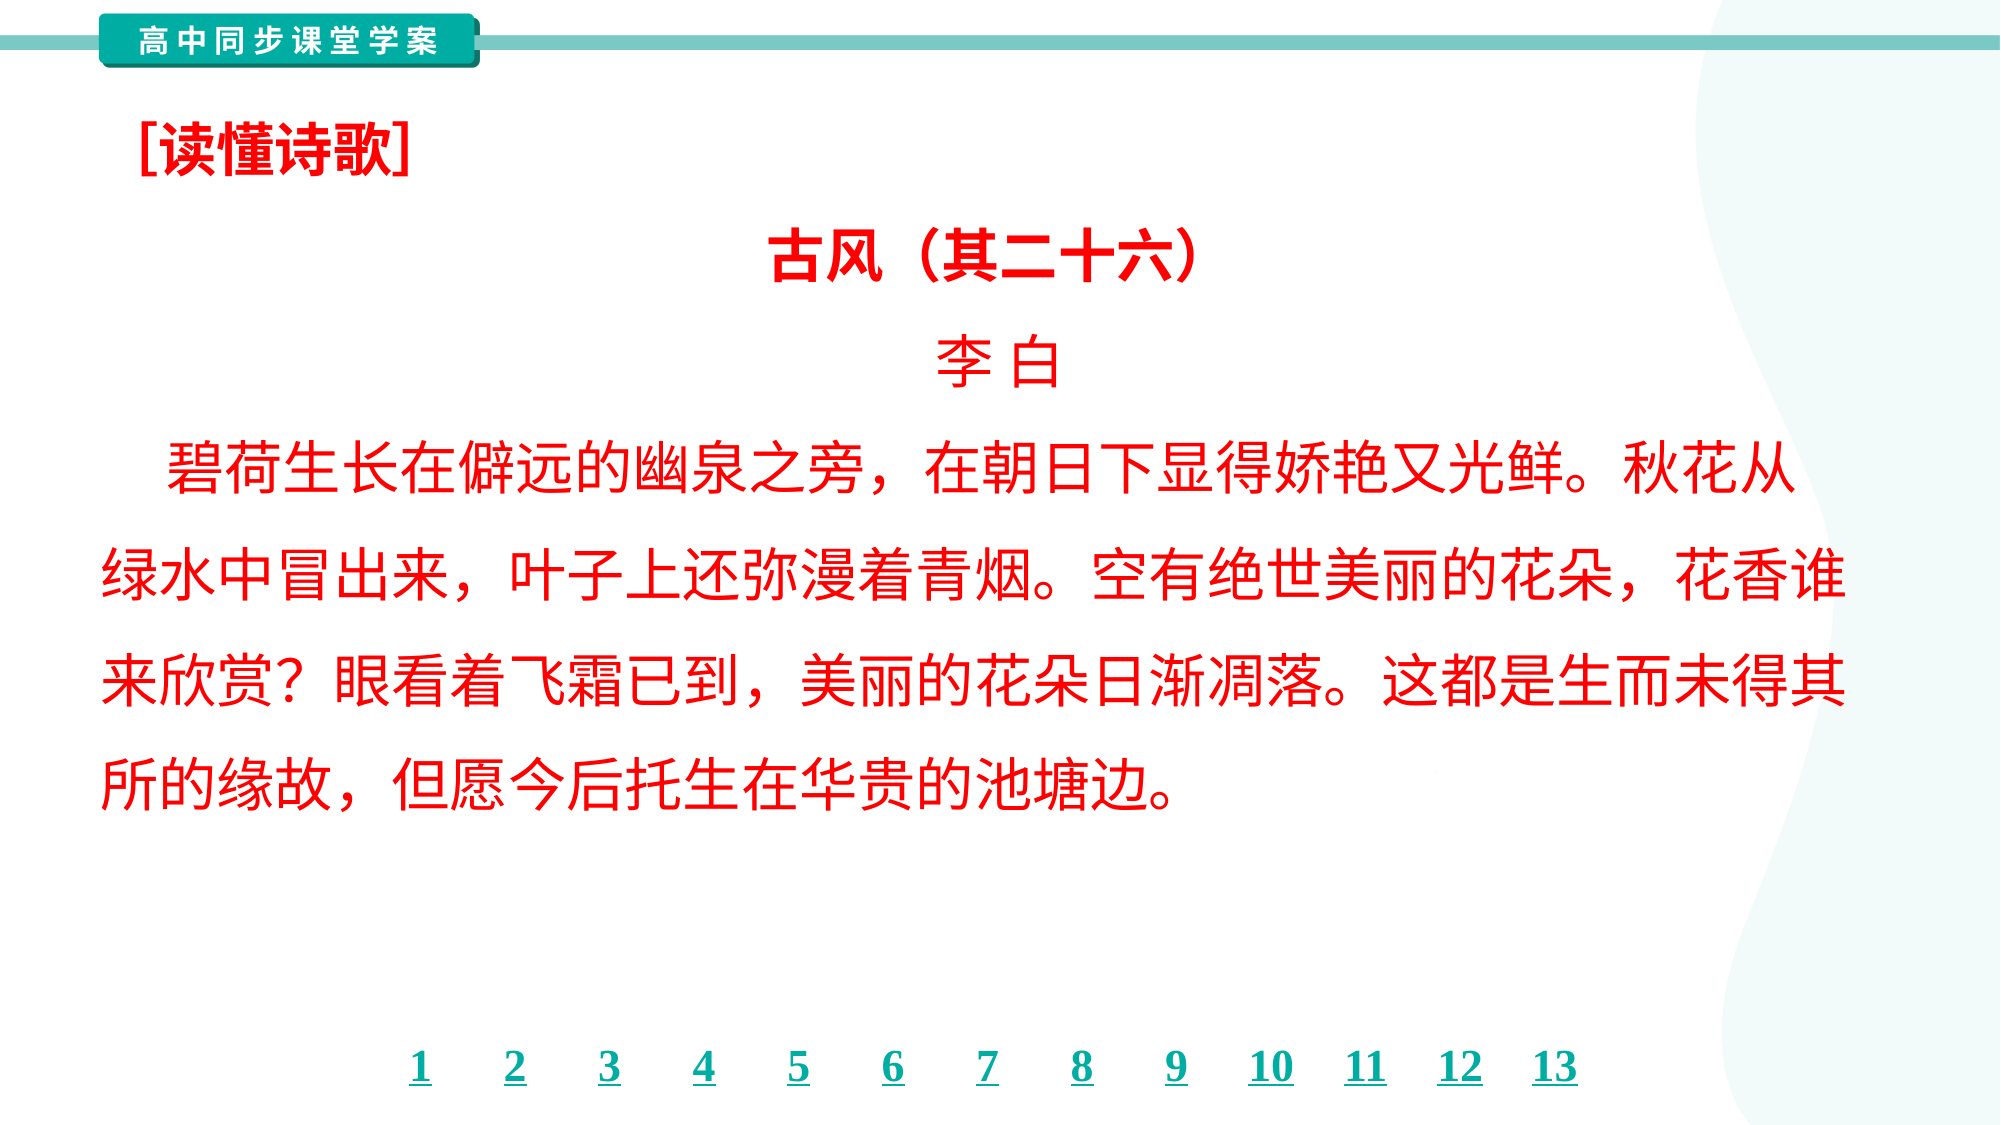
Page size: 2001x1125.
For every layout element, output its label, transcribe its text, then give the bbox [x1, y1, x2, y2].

picture [0, 0, 2000, 1125]
text_box ［读懂诗歌］ 古风（其二十六） 李 白 碧荷生长在僻远的幽泉之旁，在朝日下显得娇艳又光鲜。秋花从 绿水中冒出来，叶子上还弥漫着青烟。空有绝世美丽的花朵，花香谁 来欣赏？眼看着飞霜已到，美丽的花朵日渐凋落。这都是生而未得其 所的缘故，但愿今后托生在华贵的池塘边。 [100, 76, 1899, 808]
